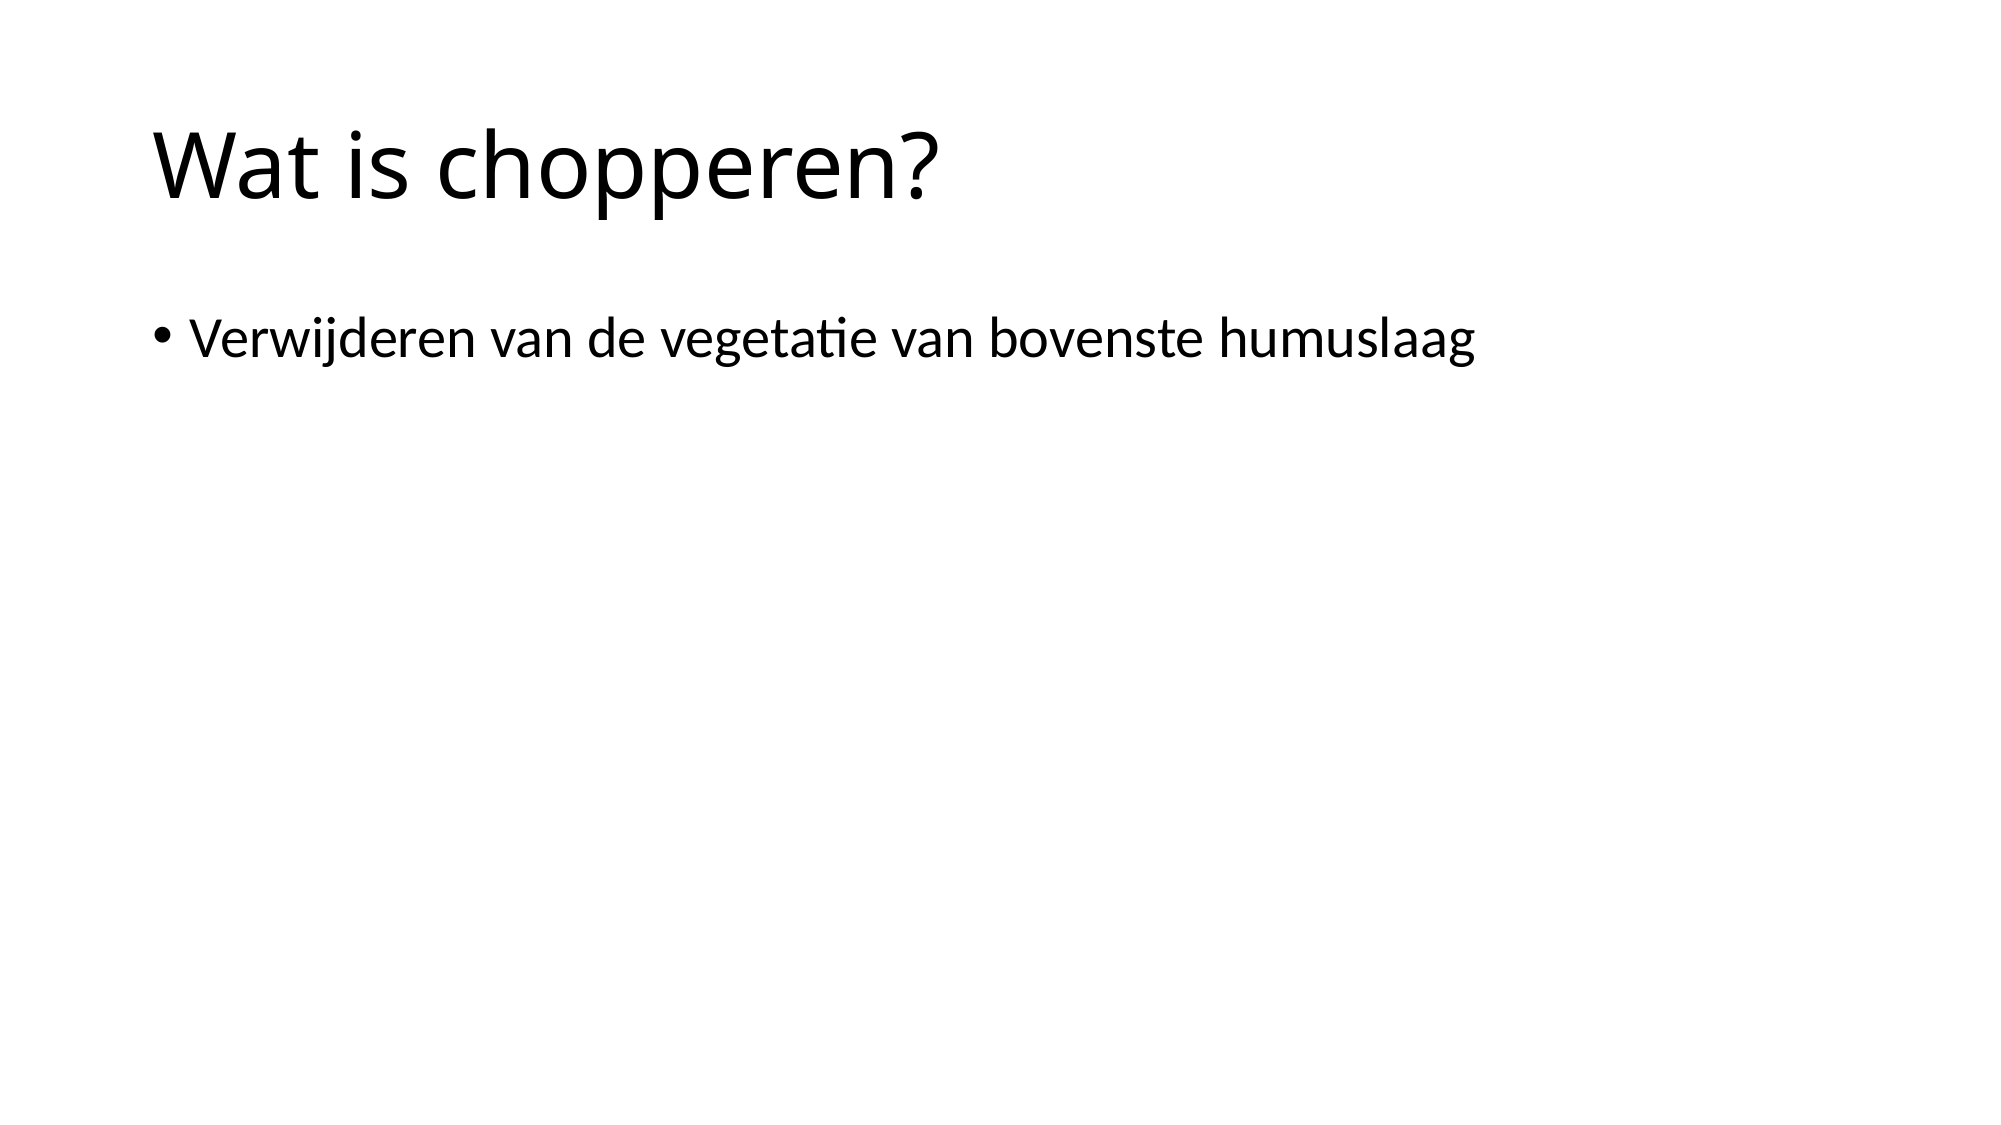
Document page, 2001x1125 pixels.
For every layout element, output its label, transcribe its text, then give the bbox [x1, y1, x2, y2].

title Wat is chopperen? [137, 59, 1863, 278]
list Verwijderen van de vegetatie van bovenste humuslaag [137, 299, 1863, 1014]
